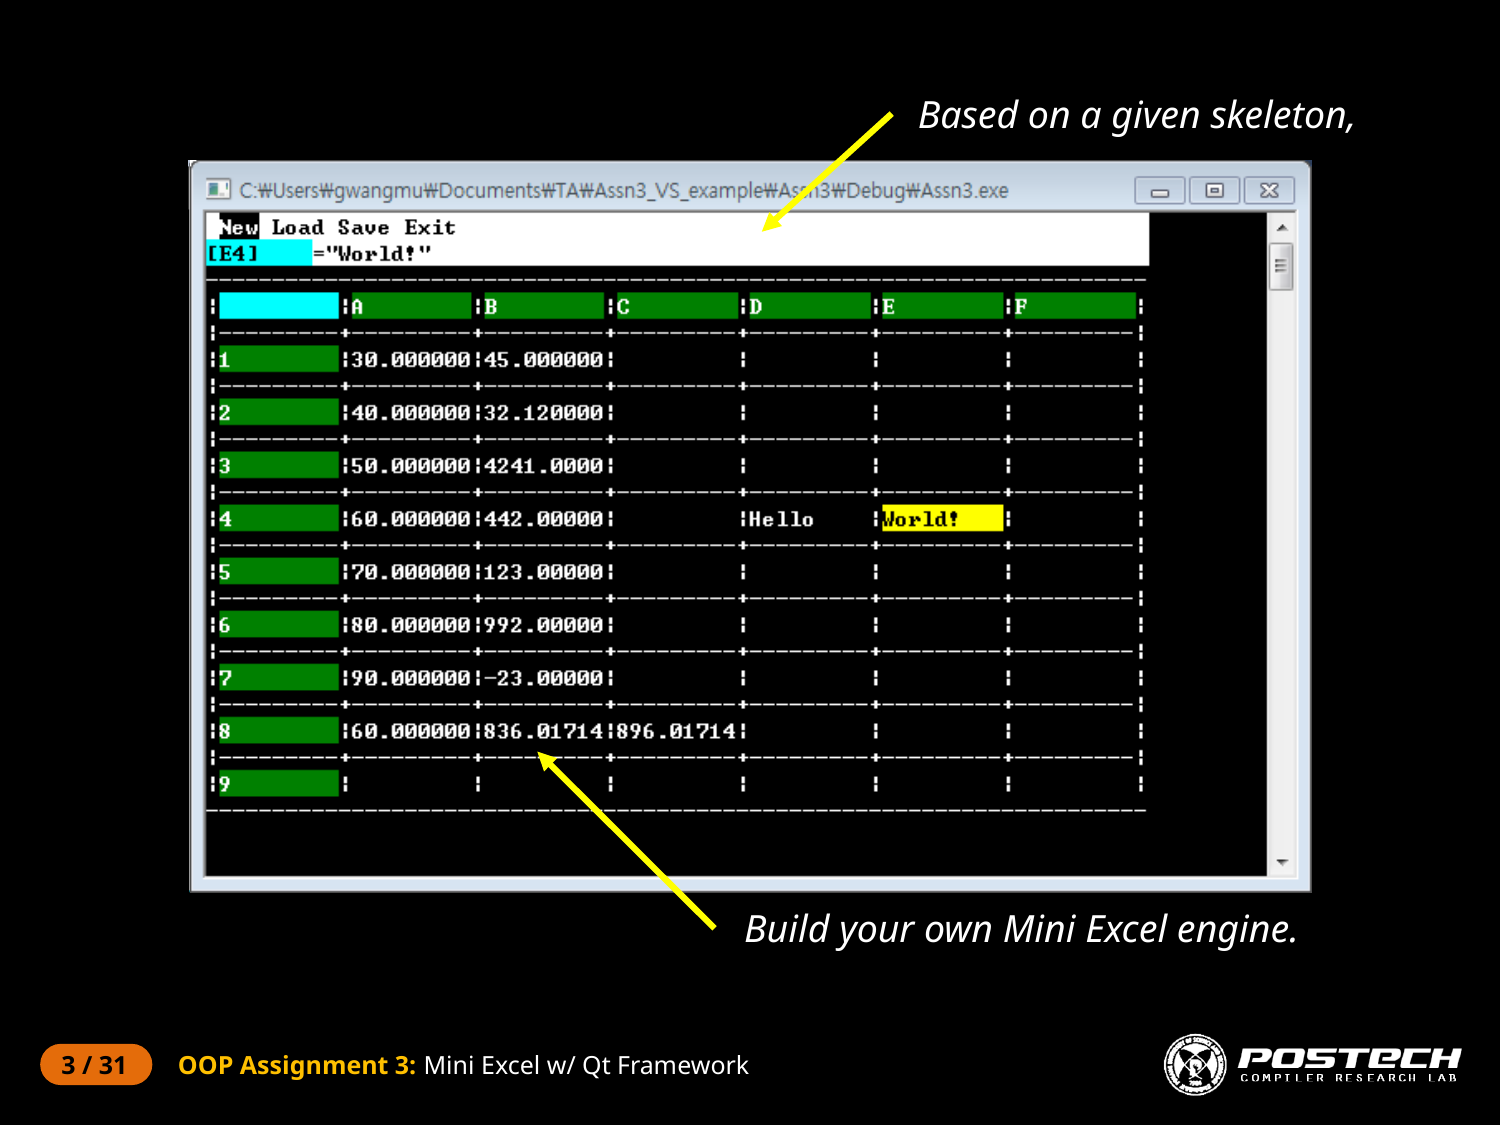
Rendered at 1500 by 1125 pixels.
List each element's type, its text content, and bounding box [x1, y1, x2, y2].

text_box Build your own Mini Excel engine. [729, 899, 1315, 958]
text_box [537, 751, 715, 929]
text_box Based on a given skeleton, [903, 83, 1372, 143]
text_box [761, 113, 892, 232]
picture [1227, 1048, 1474, 1094]
picture [188, 160, 1312, 894]
